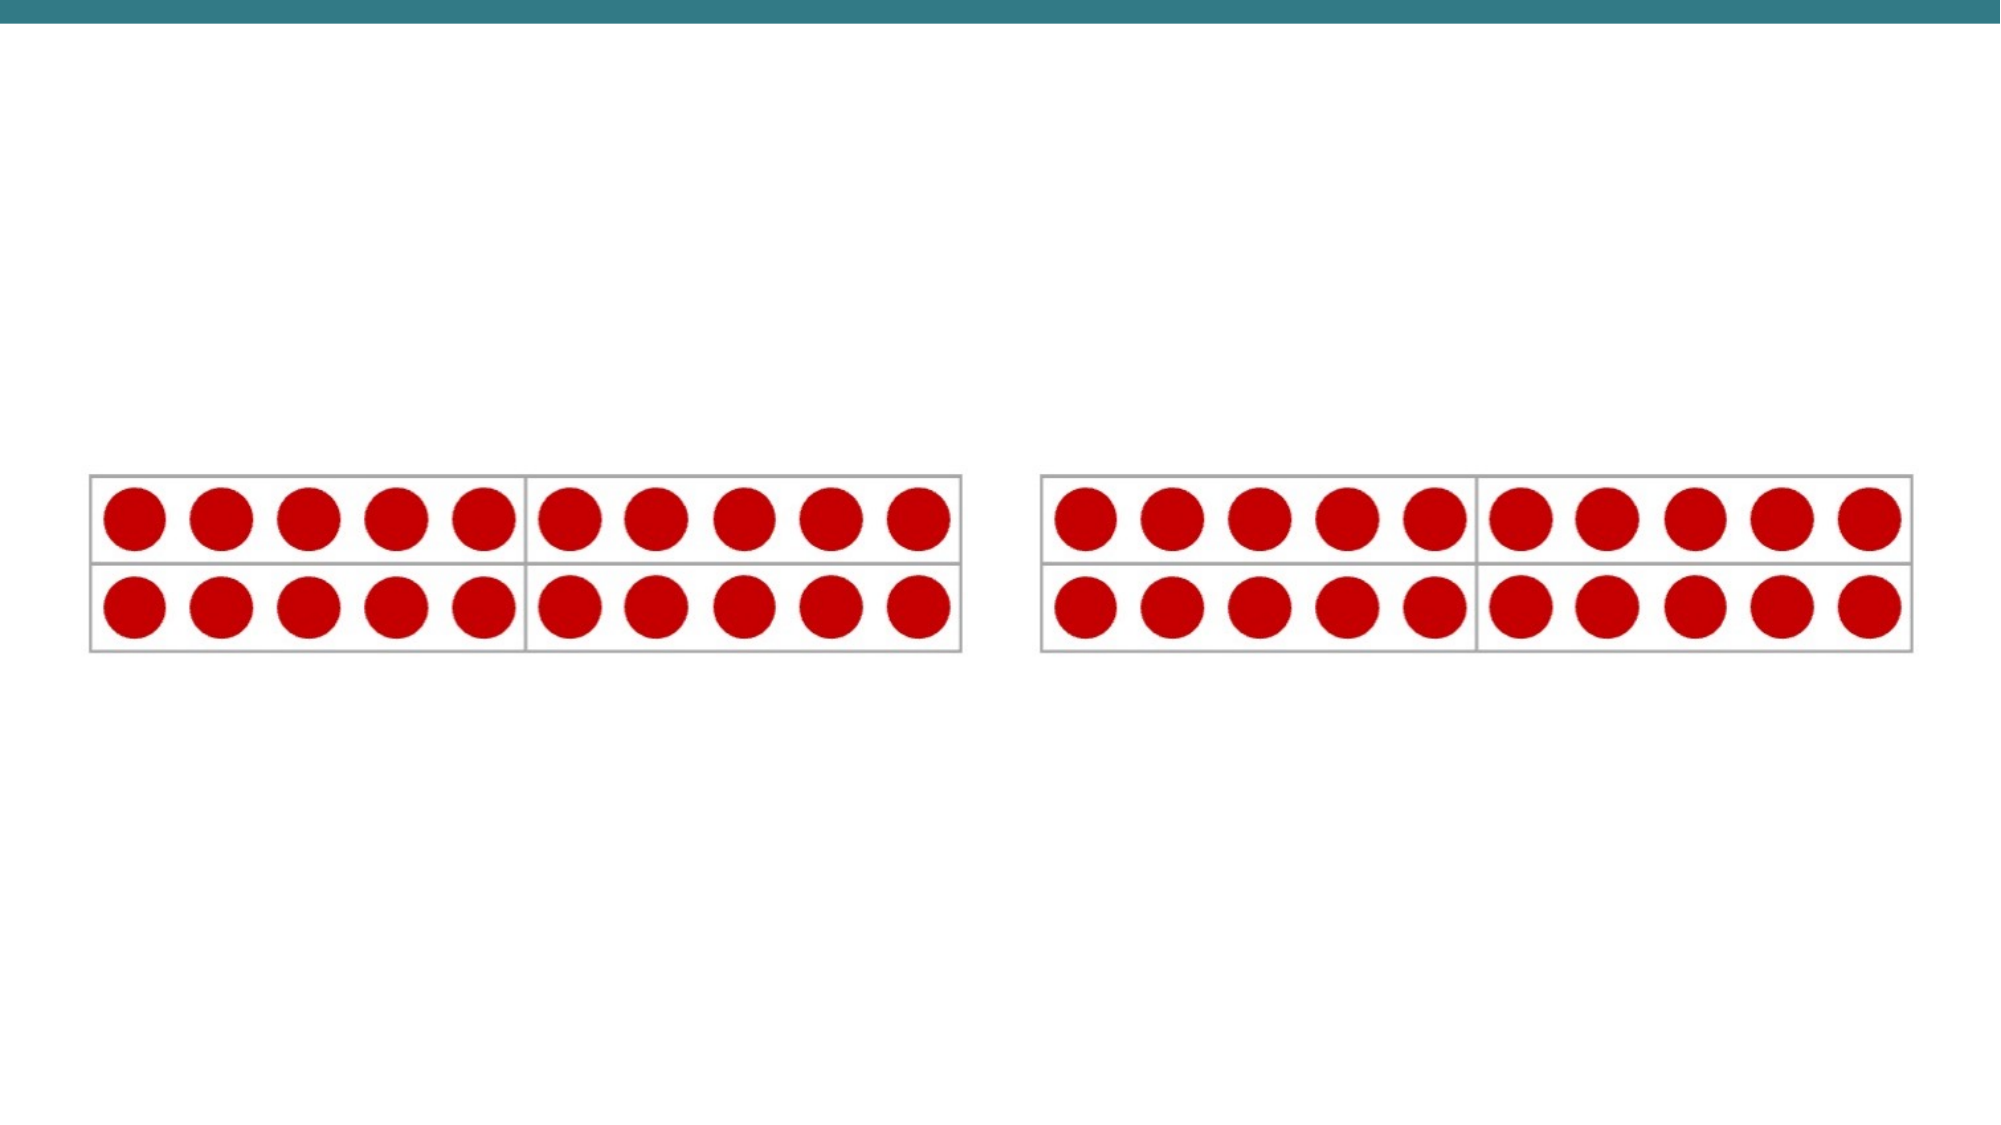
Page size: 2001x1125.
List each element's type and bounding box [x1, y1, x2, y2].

picture [81, 465, 968, 660]
picture [1032, 465, 1919, 660]
